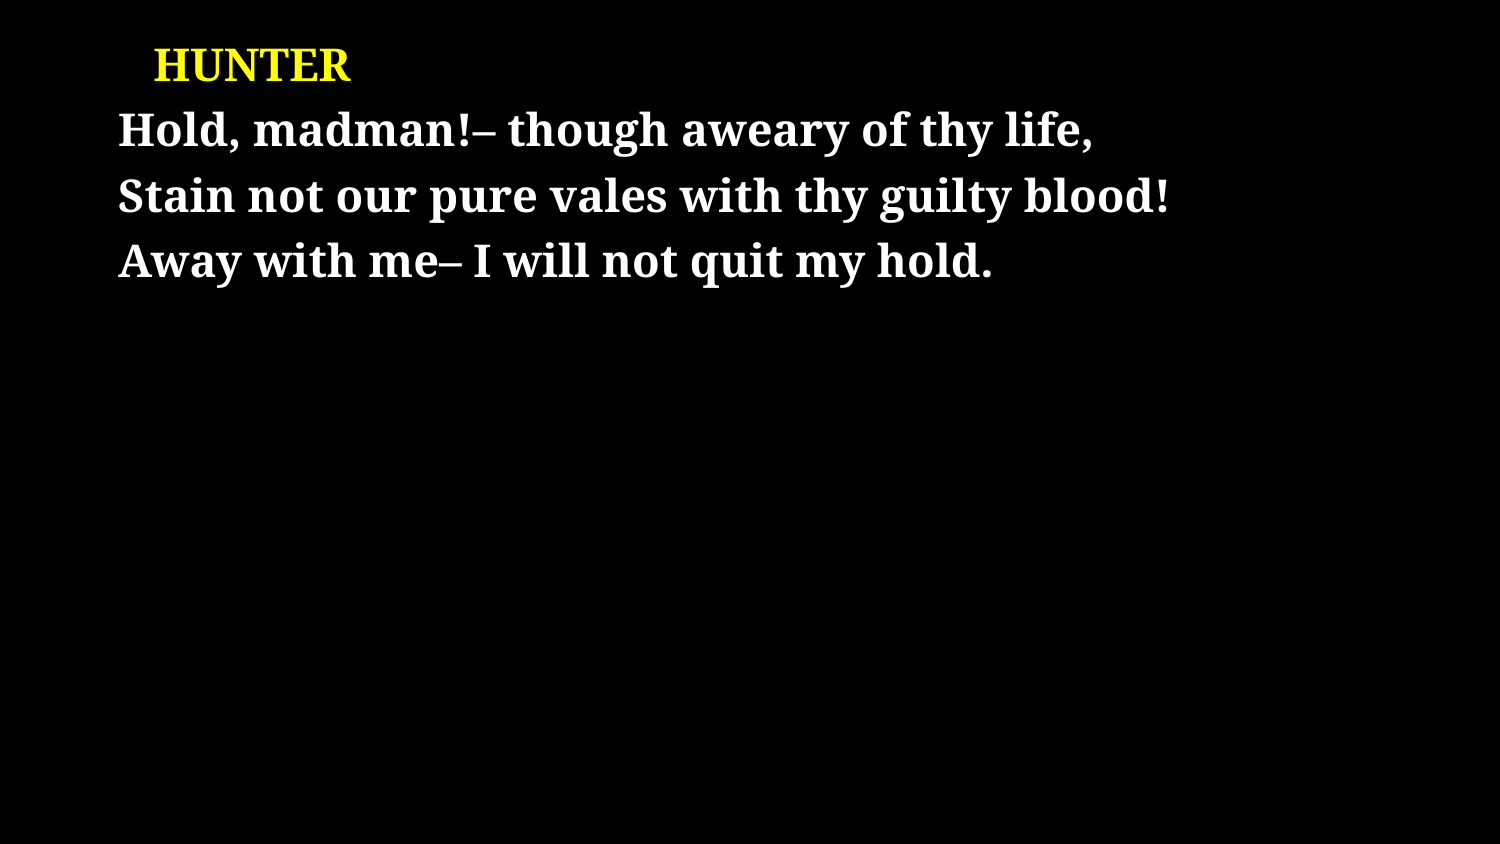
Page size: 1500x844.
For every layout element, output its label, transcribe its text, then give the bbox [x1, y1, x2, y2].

title HUNTER Hold, madman!– though aweary of thy life, Stain not our pure vales with thy guilty blood! Away with me– I will not quit my hold. [103, 17, 1397, 299]
